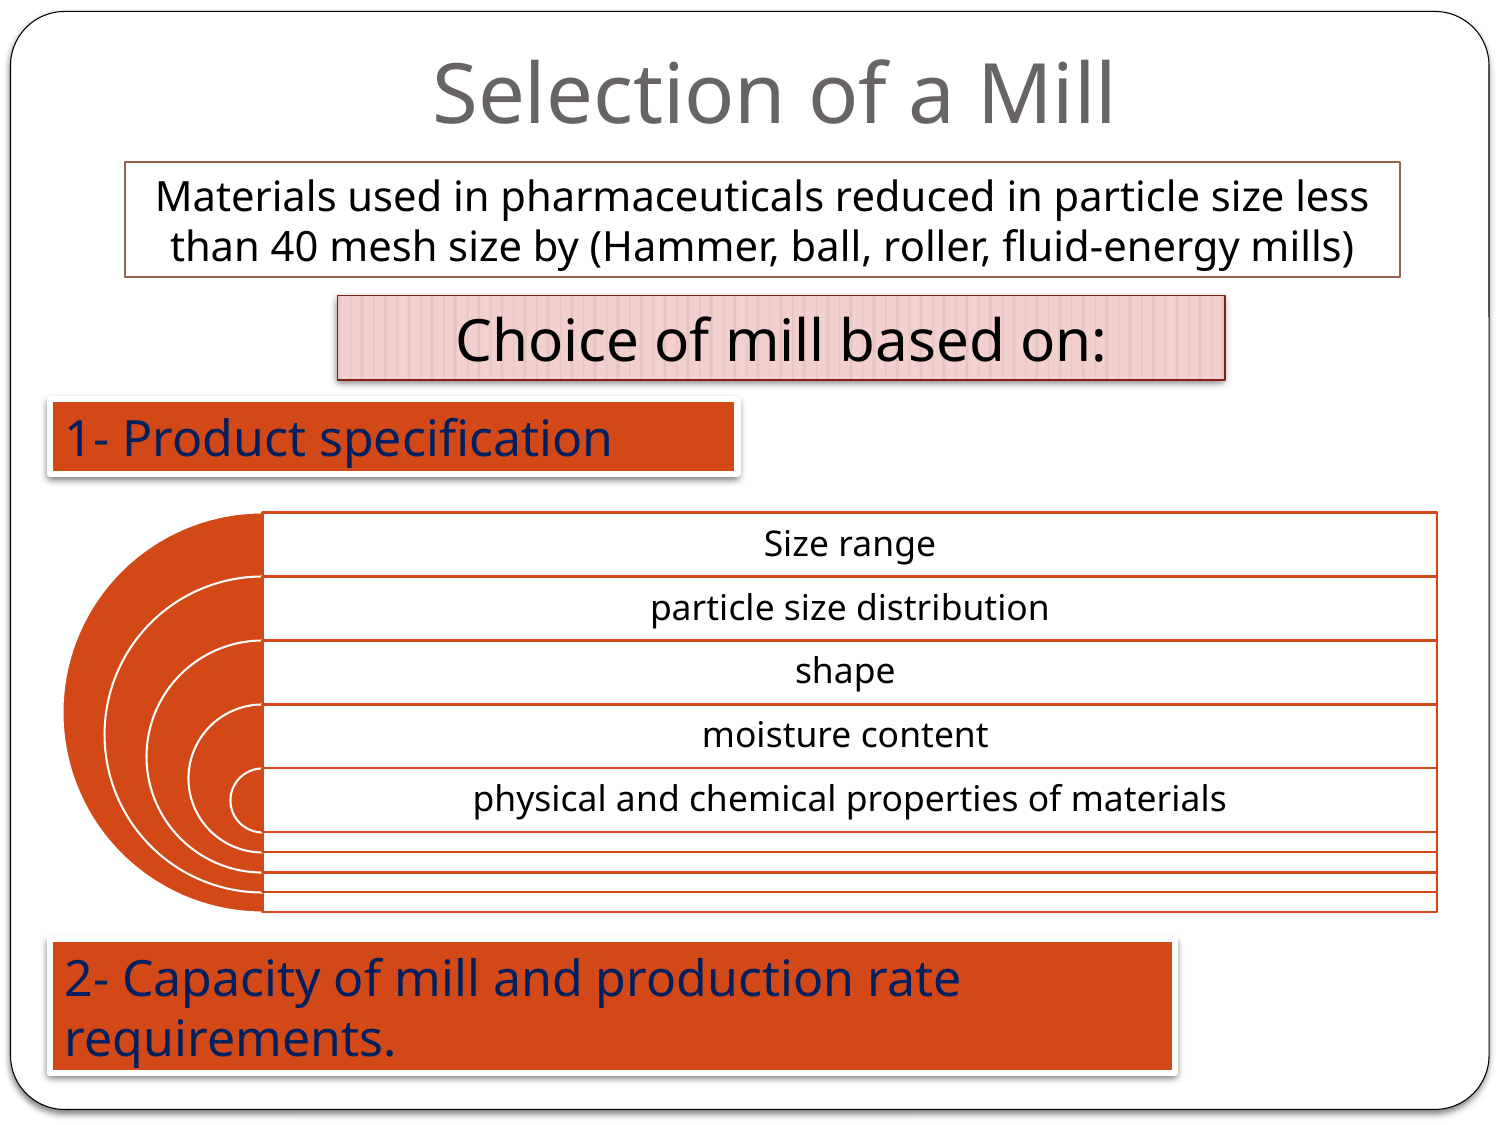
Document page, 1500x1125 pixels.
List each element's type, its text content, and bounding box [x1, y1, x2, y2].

text_box 1- Product specification [47, 396, 741, 477]
text_box 2- Capacity of mill and production rate requirements. [47, 935, 1178, 1076]
title Selection of a Mill [137, 24, 1413, 155]
text_box Materials used in pharmaceuticals reduced in particle size less than 40 mesh size by (Hammer, ball, roller, fluid-energy mills) [124, 161, 1401, 278]
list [62, 512, 1438, 913]
text_box Choice of mill based on: [337, 295, 1226, 381]
